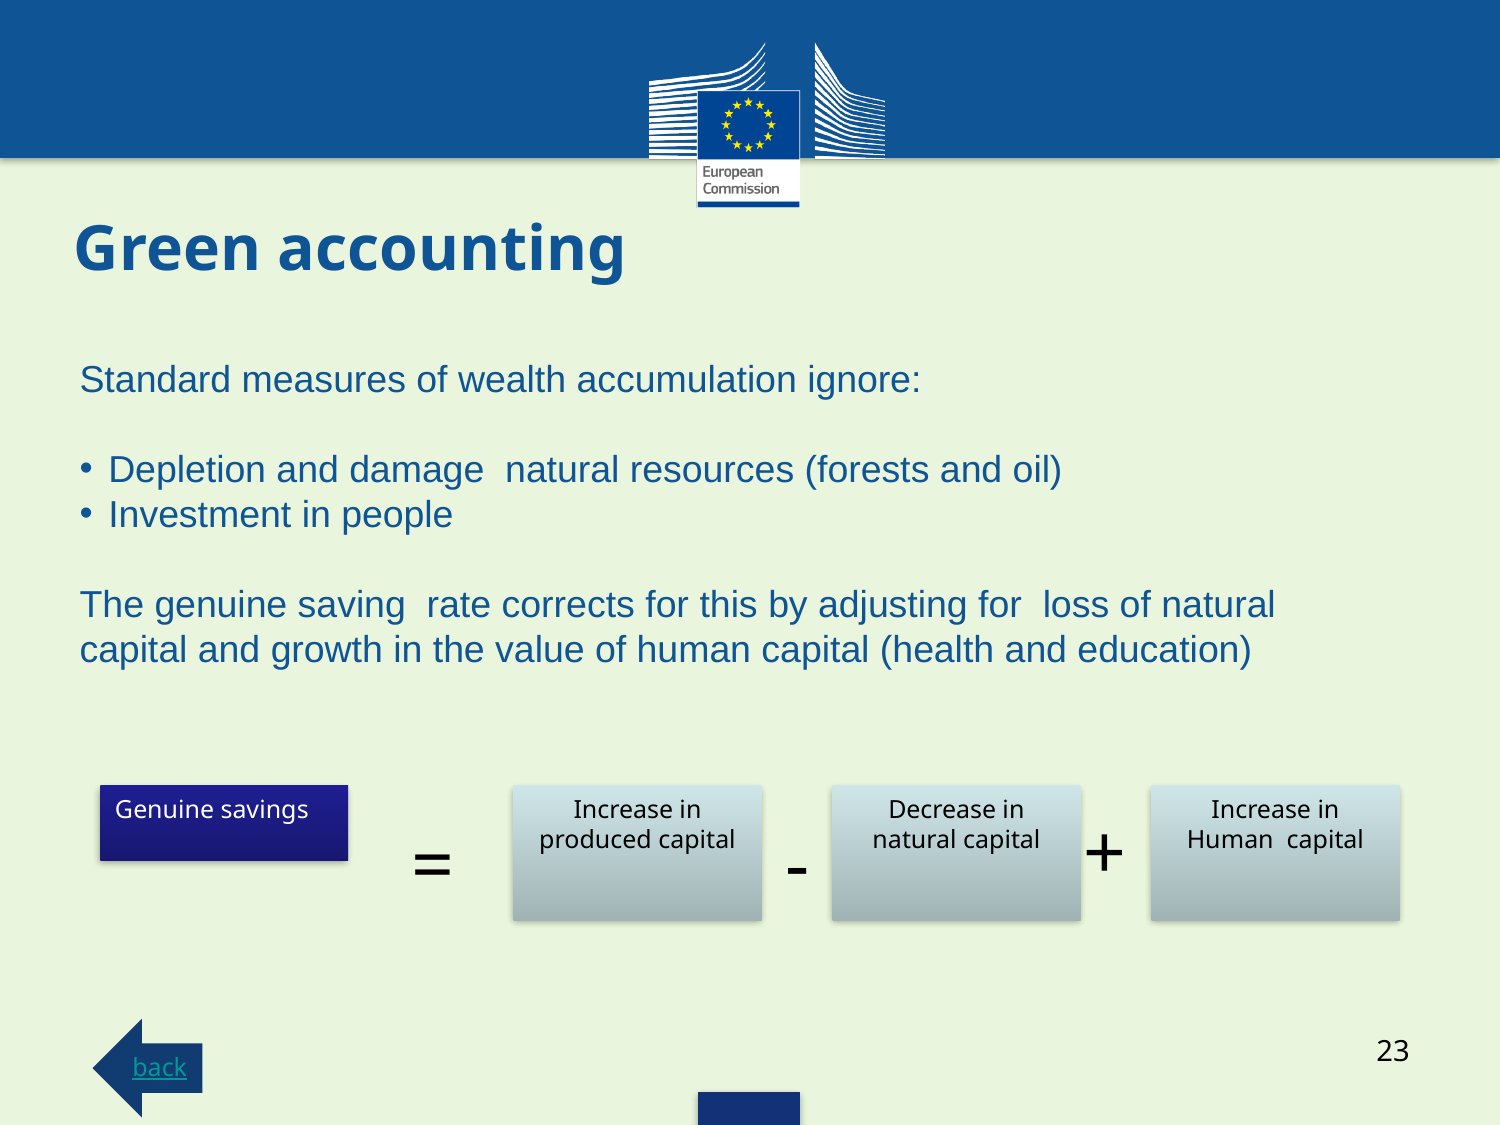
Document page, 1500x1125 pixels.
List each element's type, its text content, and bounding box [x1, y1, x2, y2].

text_box back [92, 1018, 203, 1118]
text_box Increase in produced capital [513, 785, 762, 921]
title Green accounting [0, 143, 1351, 348]
text_box Decrease in natural capital [832, 785, 1081, 921]
text_box Standard measures of wealth accumulation ignore: Depletion and damage natural resources (forests and oil) Investment in people The genuine saving rate corrects for this by adjusting for loss of natural capital and growth in the value of human capital (health and education) [64, 347, 1353, 678]
slide_number 23 [1074, 1024, 1426, 1103]
picture [649, 42, 885, 143]
text_box Genuine savings [100, 785, 349, 861]
text_box + [1069, 797, 1139, 903]
text_box Increase in Human capital [1151, 785, 1400, 921]
text_box = [396, 809, 470, 915]
text_box - [763, 809, 826, 915]
